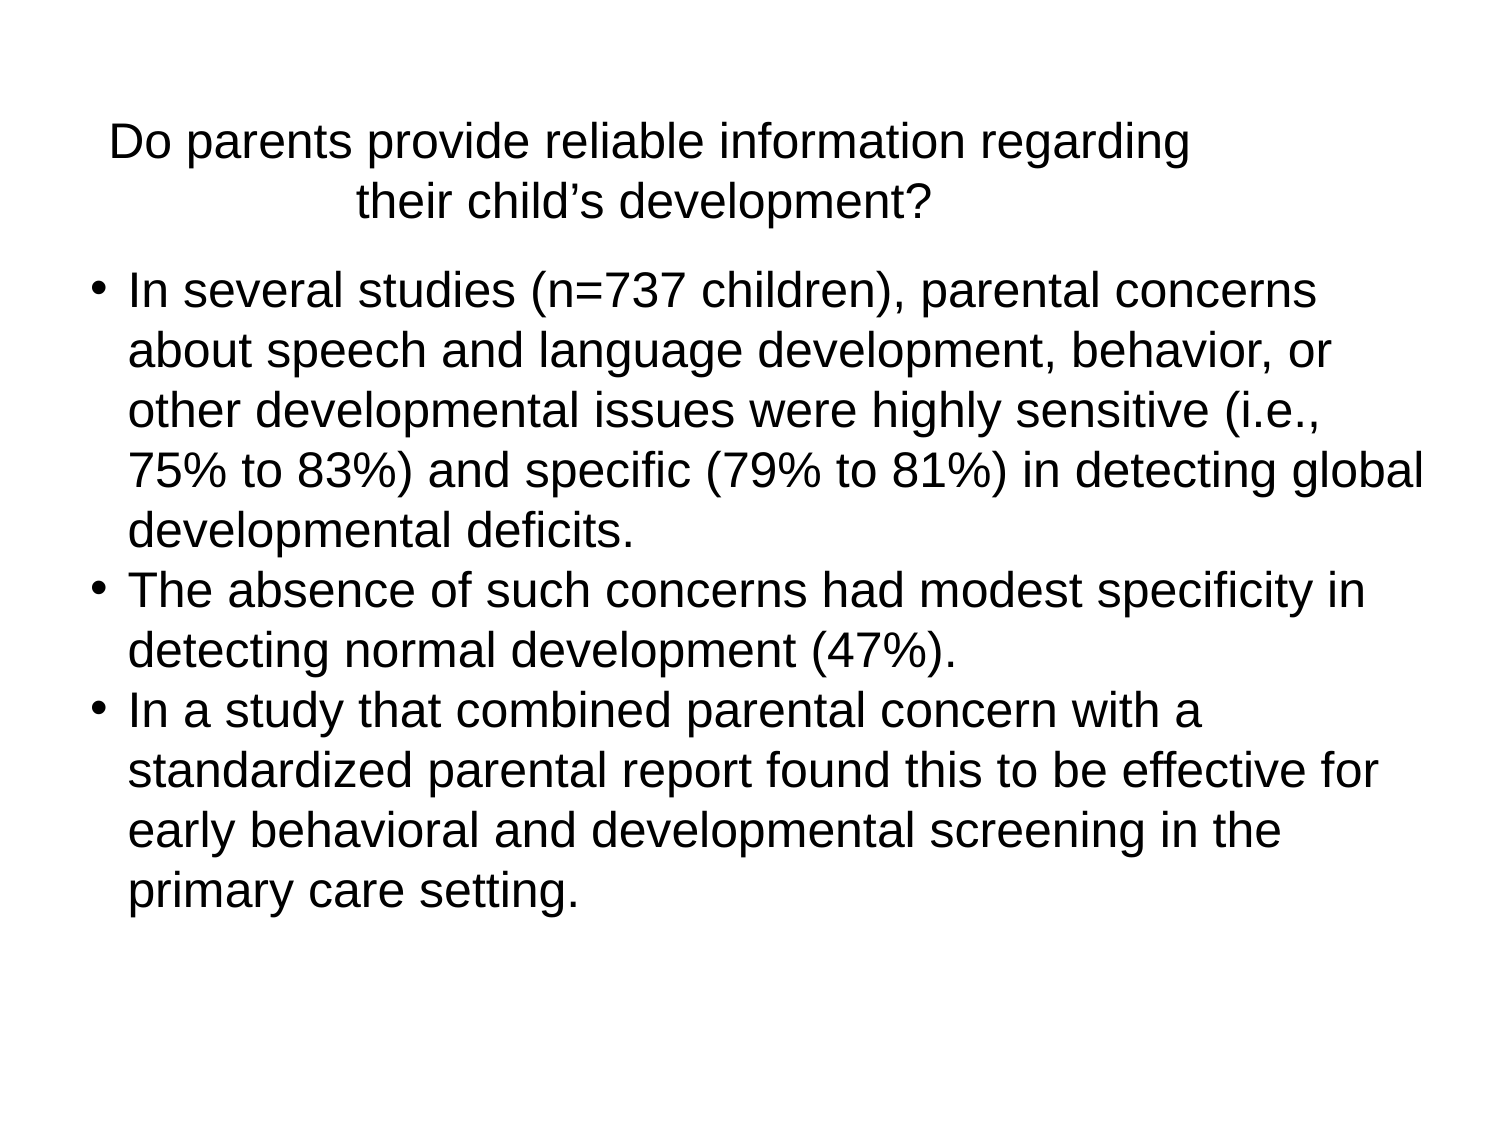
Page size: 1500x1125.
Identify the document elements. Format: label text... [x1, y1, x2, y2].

title Do parents provide reliable information regarding their child’s development? [62, 62, 1238, 275]
list In several studies (n=737 children), parental concerns about speech and language development, behavior, or other developmental issues were highly sensitive (i.e., 75% to 83%) and specific (79% to 81%) in detecting global developmental deficits. The absence of such concerns had modest specificity in detecting normal development (47%). In a study that combined parental concern with a standardized parental report found this to be effective for early behavioral and developmental screening in the primary care setting. [75, 249, 1450, 1013]
